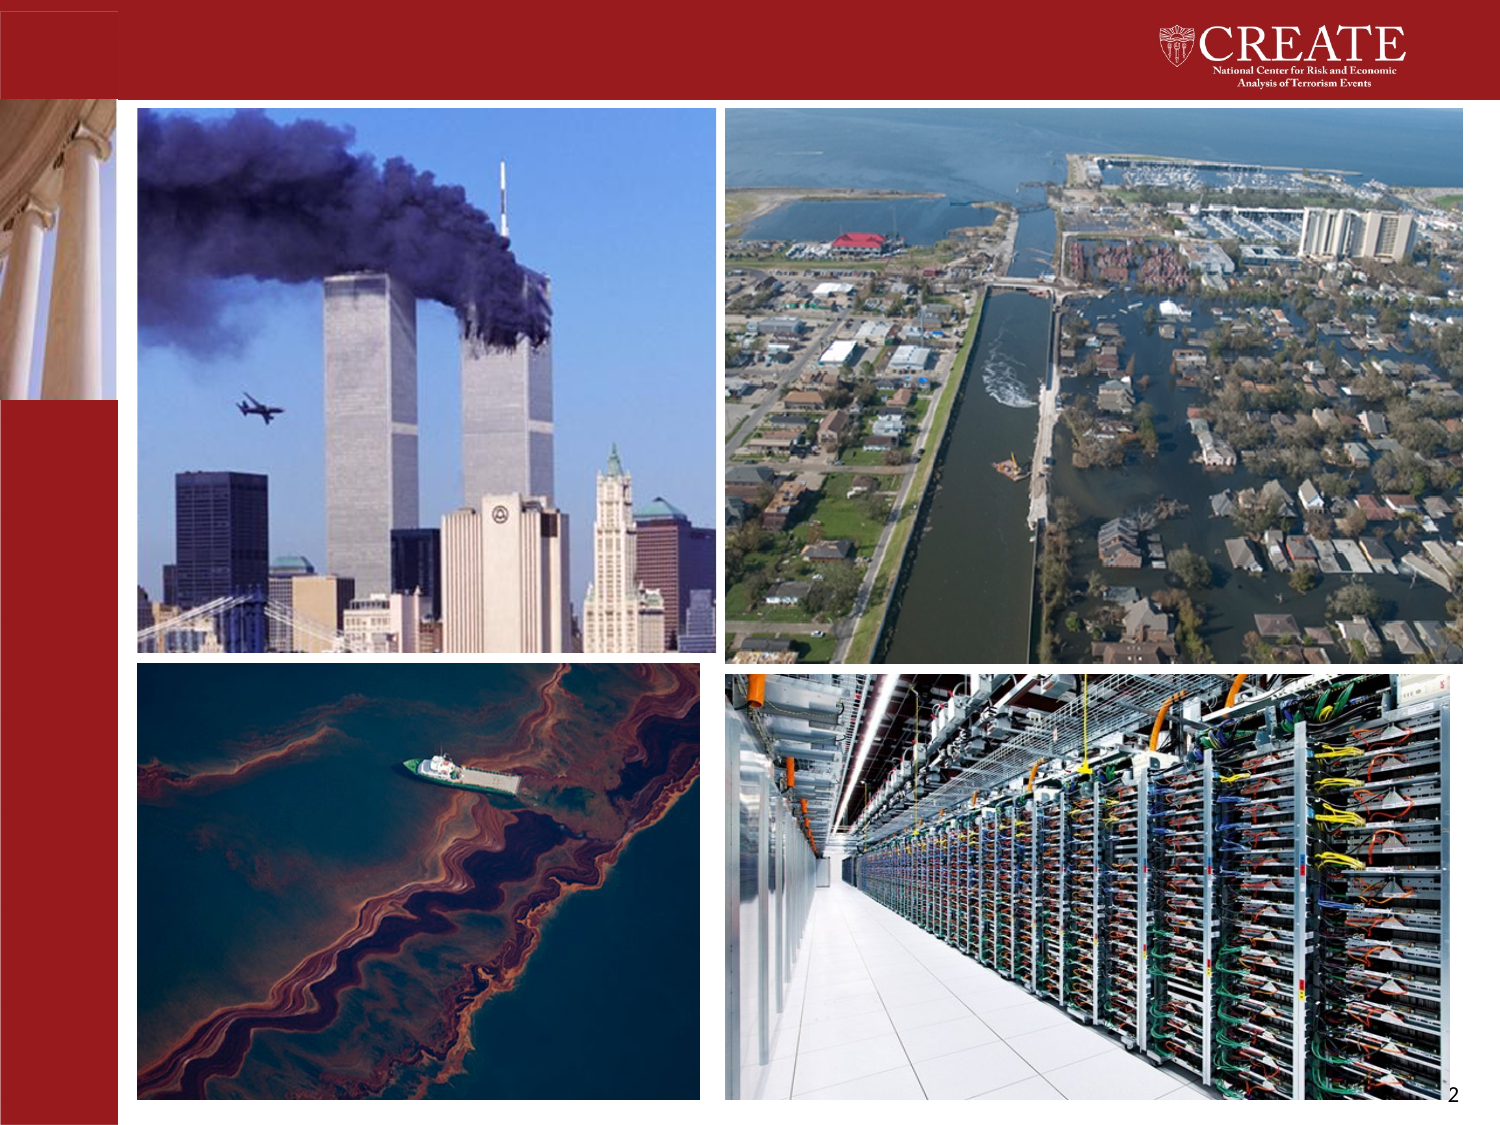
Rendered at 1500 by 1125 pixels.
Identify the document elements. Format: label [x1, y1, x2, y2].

picture [137, 107, 717, 654]
picture [137, 662, 701, 1101]
list [724, 674, 1451, 1101]
picture [0, 0, 1500, 1124]
picture [724, 107, 1463, 664]
picture [402, 662, 407, 670]
picture [367, 662, 398, 671]
